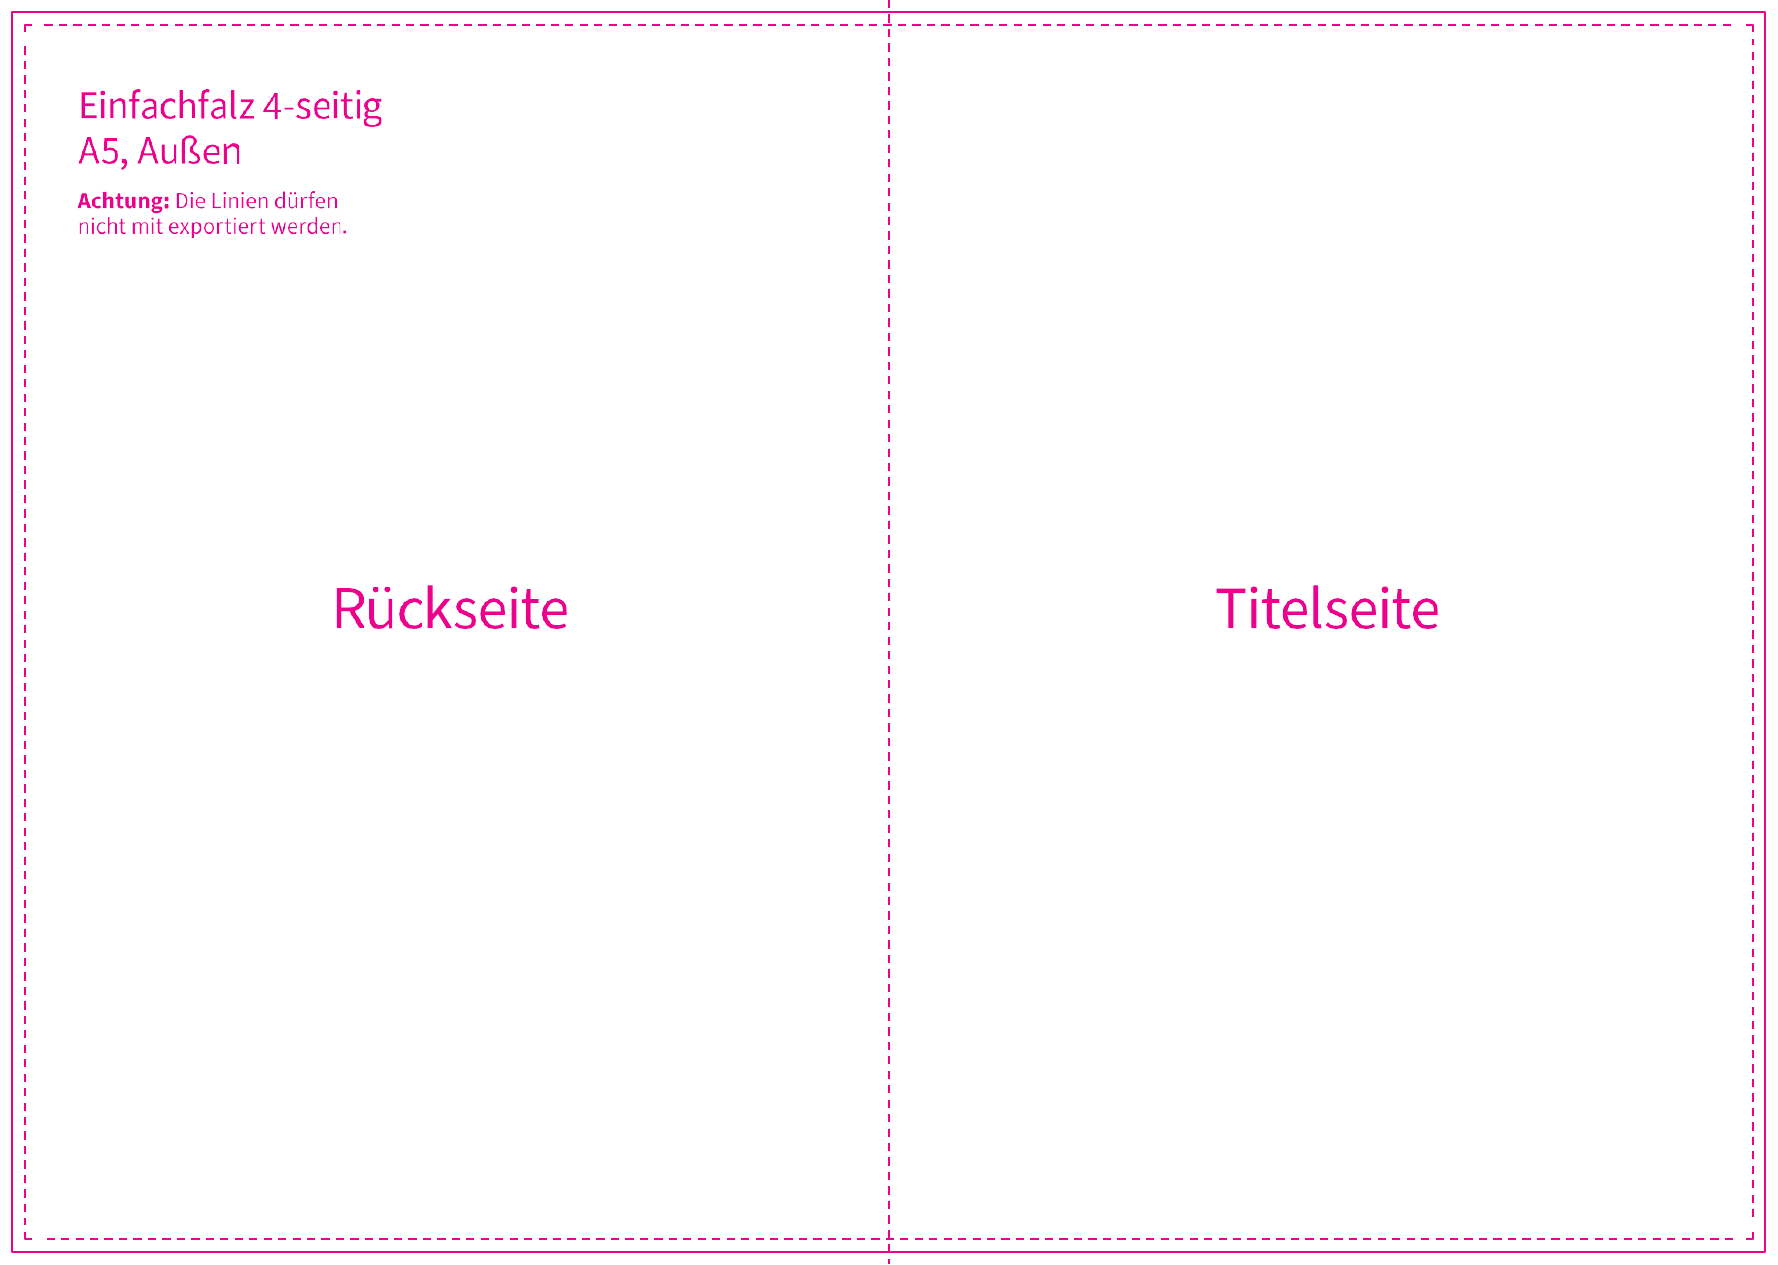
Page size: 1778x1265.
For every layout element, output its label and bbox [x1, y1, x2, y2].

text_box [136, 134, 240, 165]
text_box [24, 24, 32, 32]
text_box [77, 137, 128, 171]
text_box [1216, 585, 1439, 629]
text_box [77, 191, 347, 239]
text_box [1745, 1231, 1753, 1240]
text_box [336, 585, 568, 629]
text_box [81, 89, 255, 119]
text_box [24, 1231, 32, 1240]
text_box [1745, 24, 1753, 32]
text_box [263, 90, 382, 128]
